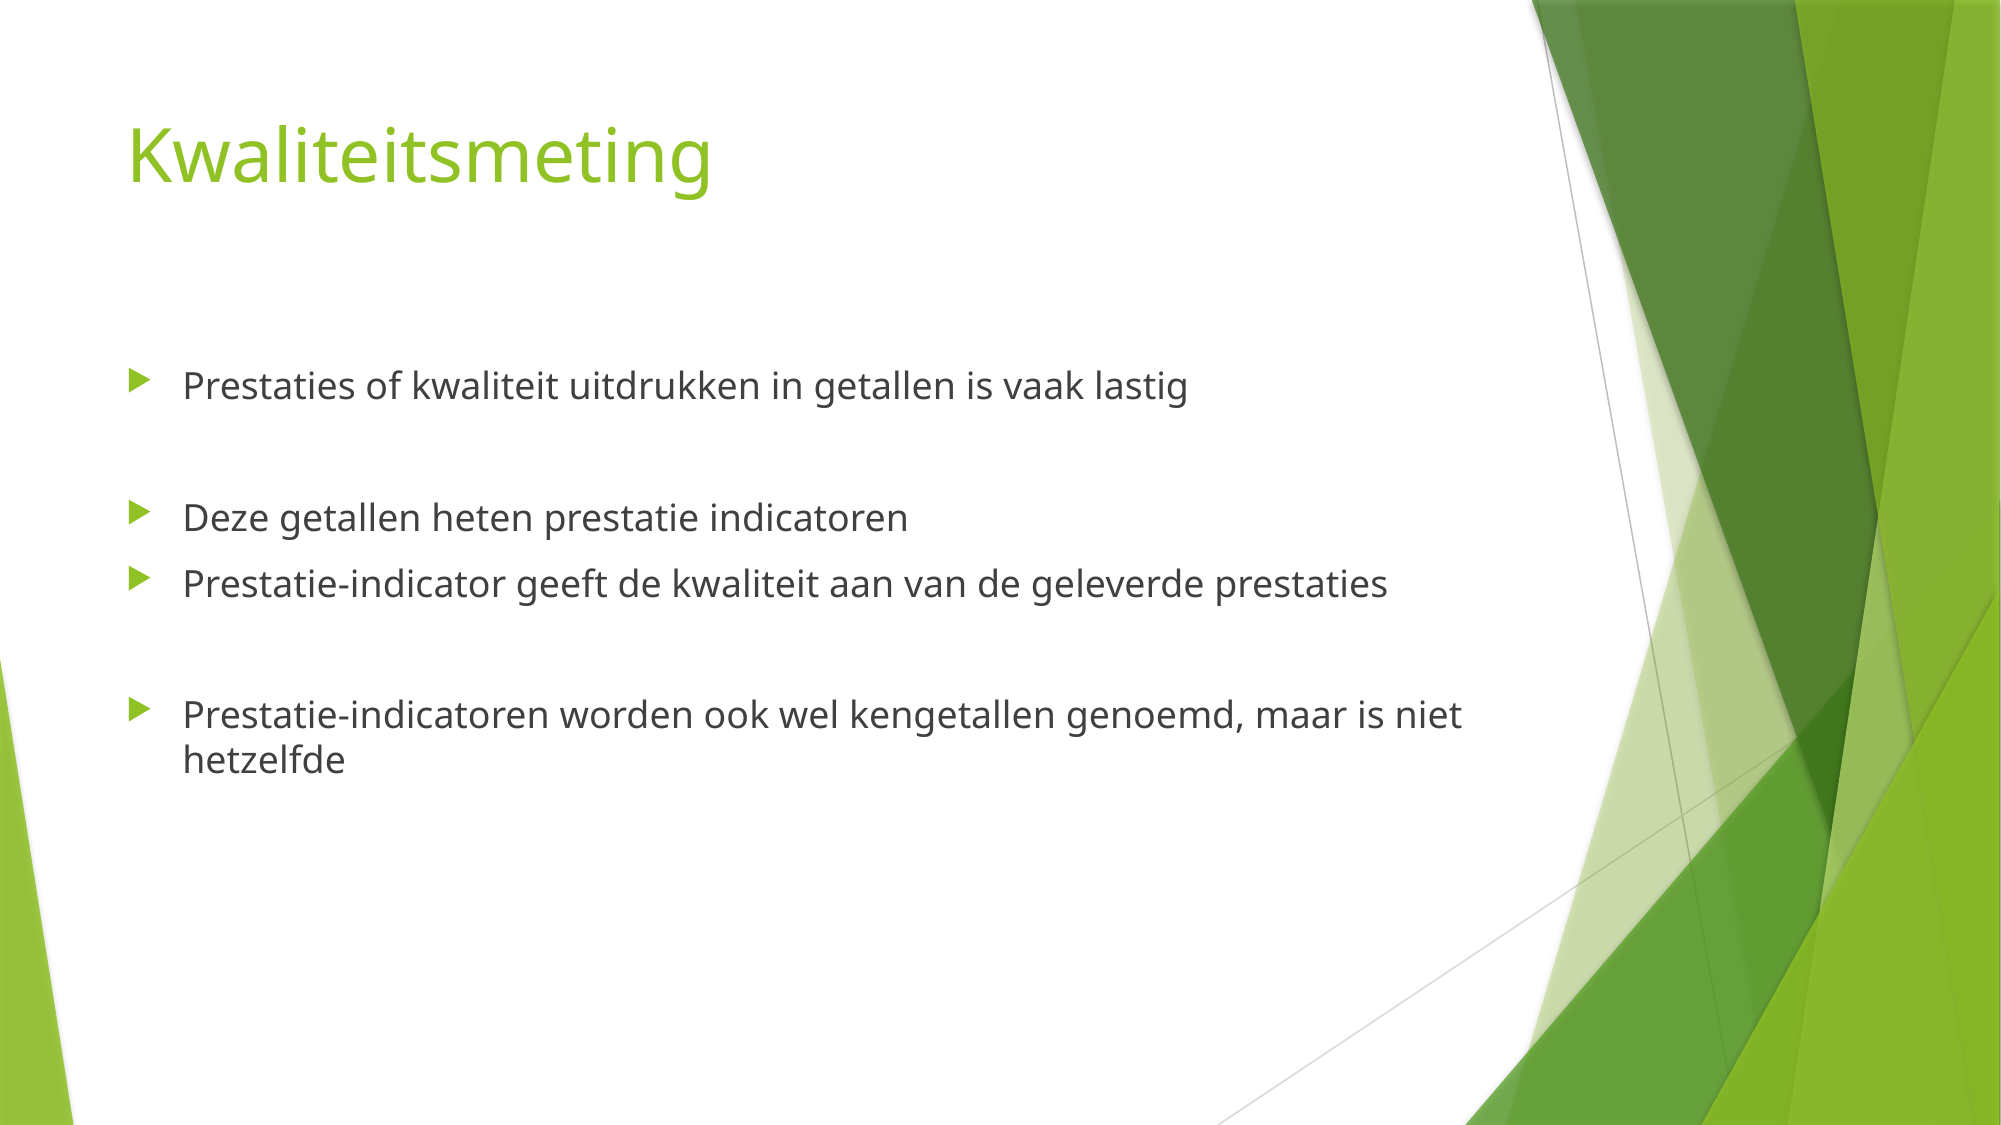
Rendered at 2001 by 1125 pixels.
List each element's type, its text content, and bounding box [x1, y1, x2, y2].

title Kwaliteitsmeting [111, 99, 1522, 317]
list Prestaties of kwaliteit uitdrukken in getallen is vaak lastig Deze getallen heten prestatie indicatoren Prestatie-indicator geeft de kwaliteit aan van de geleverde prestaties Prestatie-indicatoren worden ook wel kengetallen genoemd, maar is niet hetzelfde [111, 354, 1522, 992]
